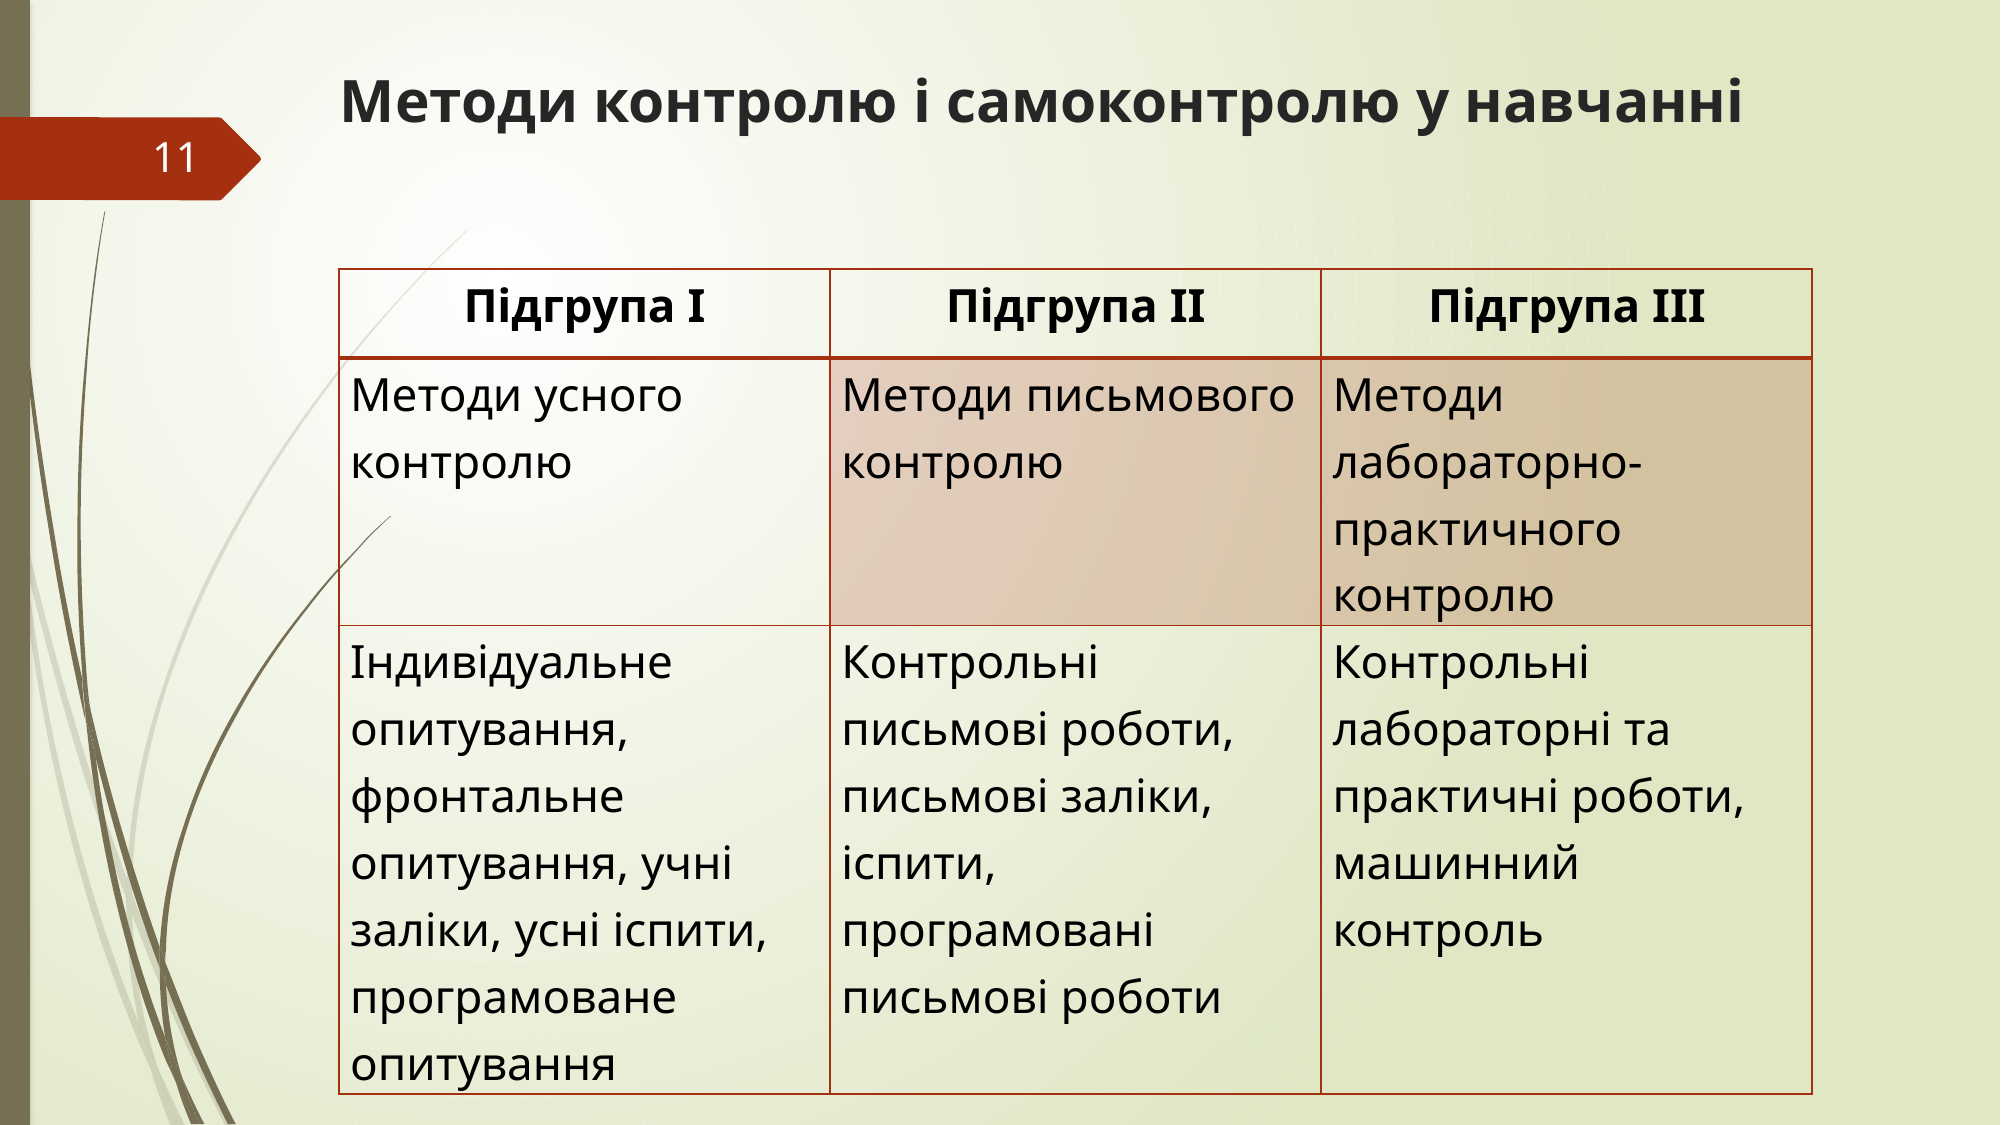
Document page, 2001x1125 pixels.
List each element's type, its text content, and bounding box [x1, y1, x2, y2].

table_cell Методи письмового контролю [831, 360, 1320, 625]
table_header Підгрупа ІІІ [1322, 270, 1811, 356]
table_header Підгрупа ІІ [831, 270, 1320, 356]
table_cell Індивідуальне опитування, фронтальне опитування, учні заліки, усні іспити, програмоване опитування [340, 626, 829, 1093]
slide_number 11 [87, 129, 216, 190]
table_header Підгрупа І [340, 270, 829, 356]
table_cell Методи усного контролю [340, 360, 829, 625]
table_cell Методи лабораторно-практичного контролю [1322, 360, 1811, 625]
title Методи контролю і самоконтролю у навчанні [324, 57, 1922, 185]
table_cell Контрольні лабораторні та практичні роботи, машинний контроль [1322, 626, 1811, 1093]
table_cell Контрольні письмові роботи, письмові заліки, іспити, програмовані письмові роботи [831, 626, 1320, 1093]
